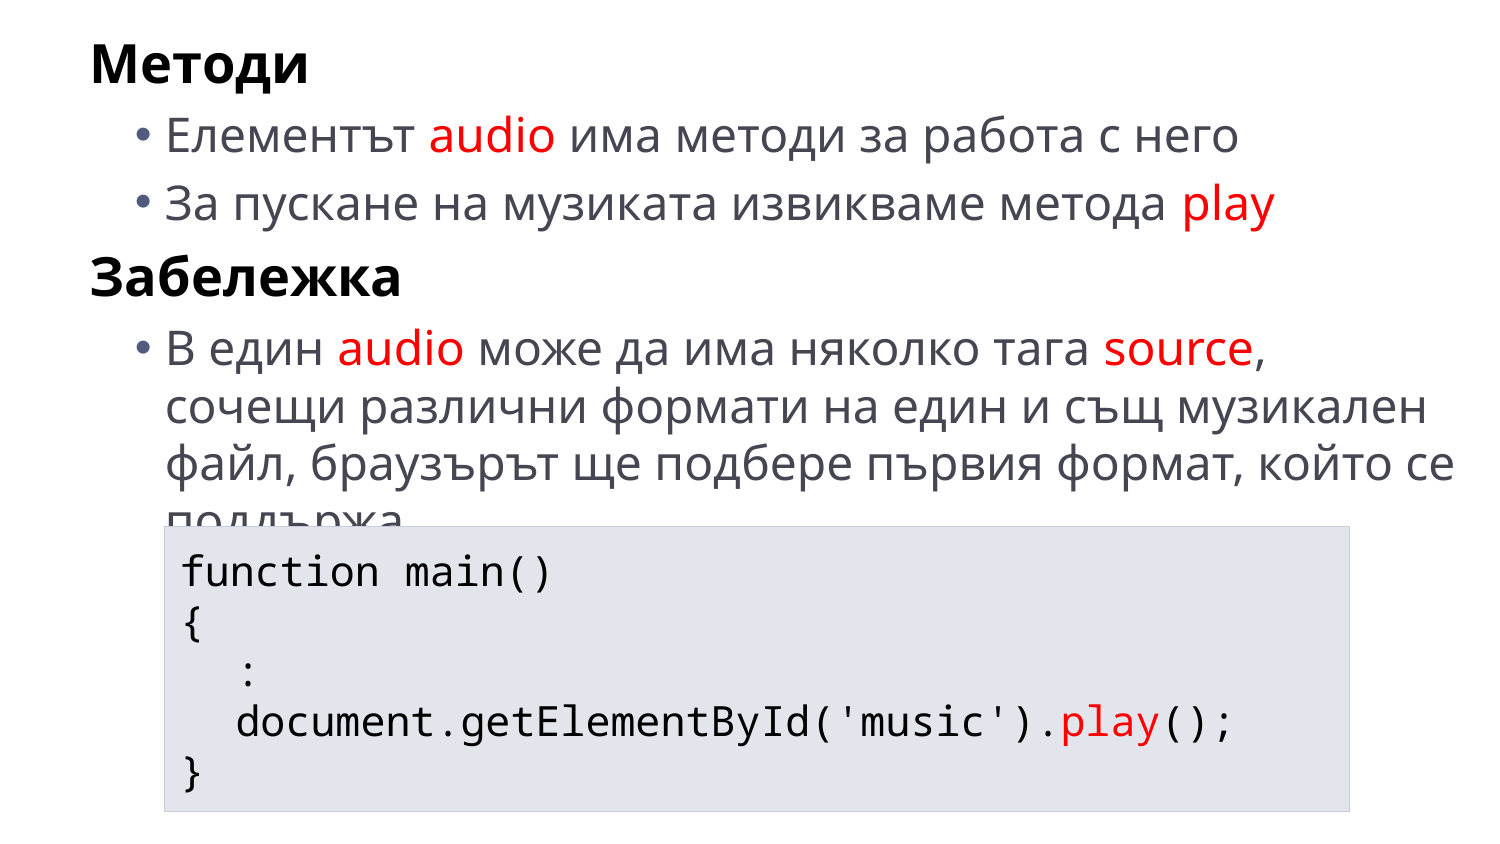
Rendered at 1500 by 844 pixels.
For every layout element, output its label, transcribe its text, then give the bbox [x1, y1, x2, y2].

list Методи Елементът audio има методи за работа с него За пускане на музиката извикваме метода play Забележка В един audio може да има няколко тага source, сочещи различни формати на един и същ музикален файл, браузърът ще подбере първия формат, който се поддържа [75, 21, 1475, 835]
text_box function main() { : document.getElementById('music').play(); } [164, 526, 1350, 812]
